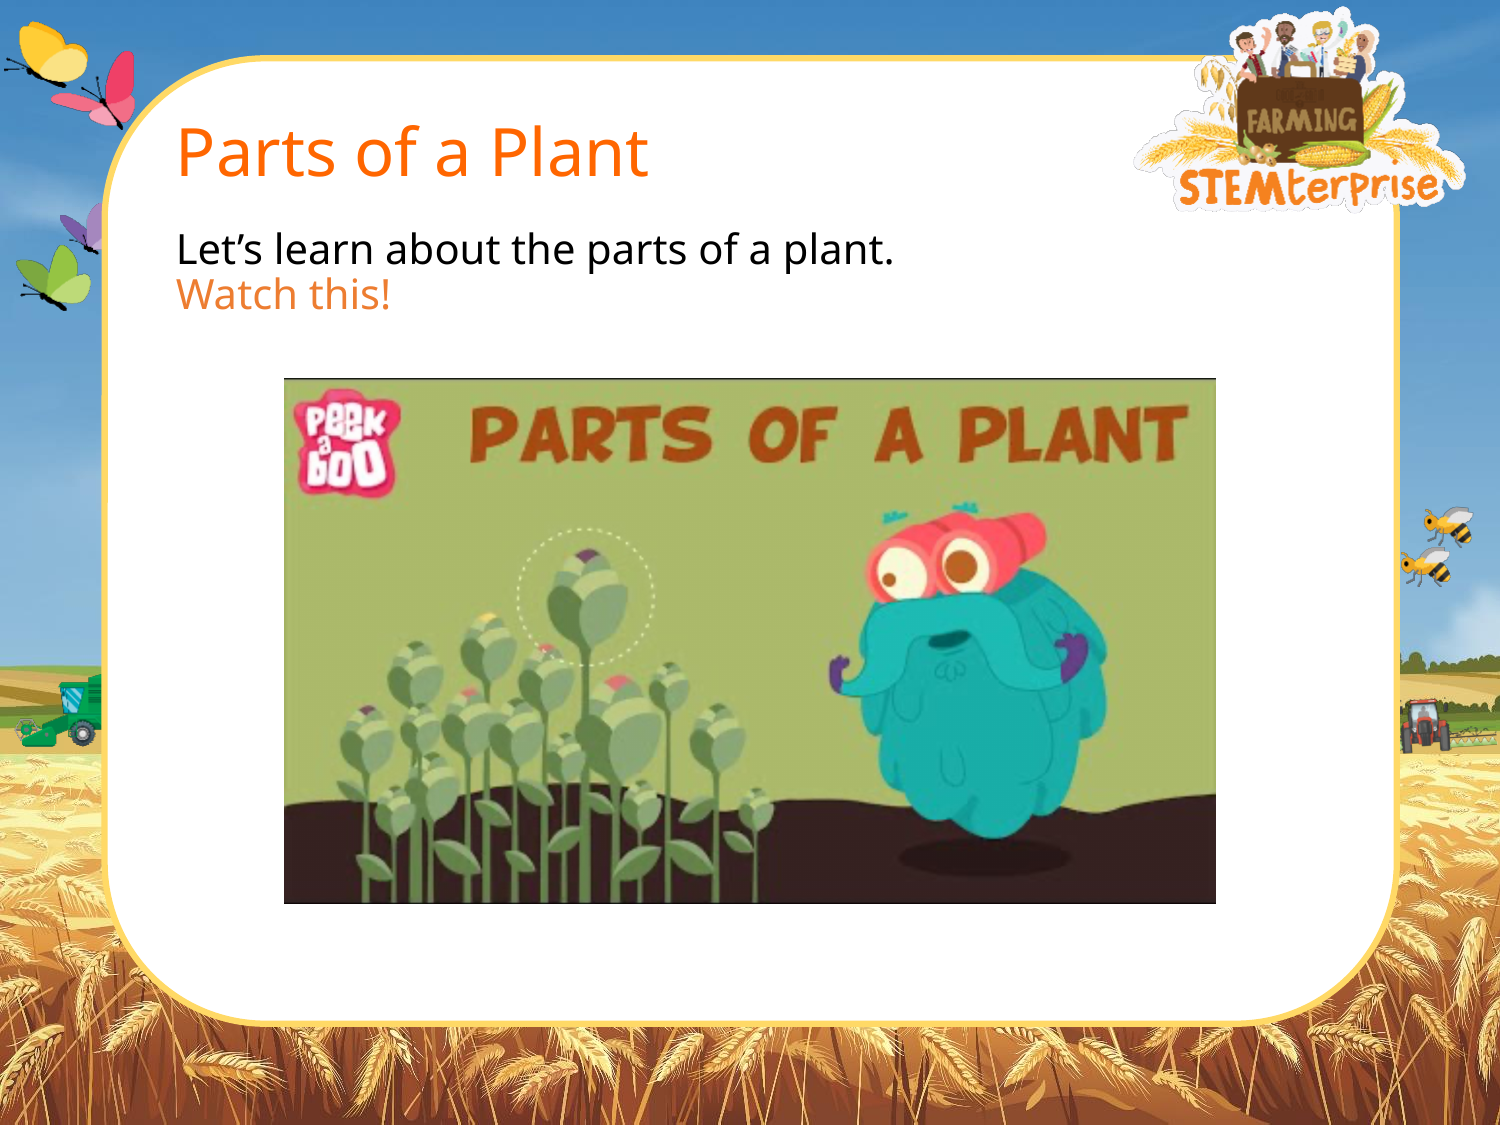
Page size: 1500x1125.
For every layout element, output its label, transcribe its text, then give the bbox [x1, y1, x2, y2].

picture [0, 0, 1500, 1125]
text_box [283, 377, 1217, 905]
title Parts of a Plant [160, 91, 1137, 219]
list Let’s learn about the parts of a plant. Watch this! [160, 220, 1212, 1001]
